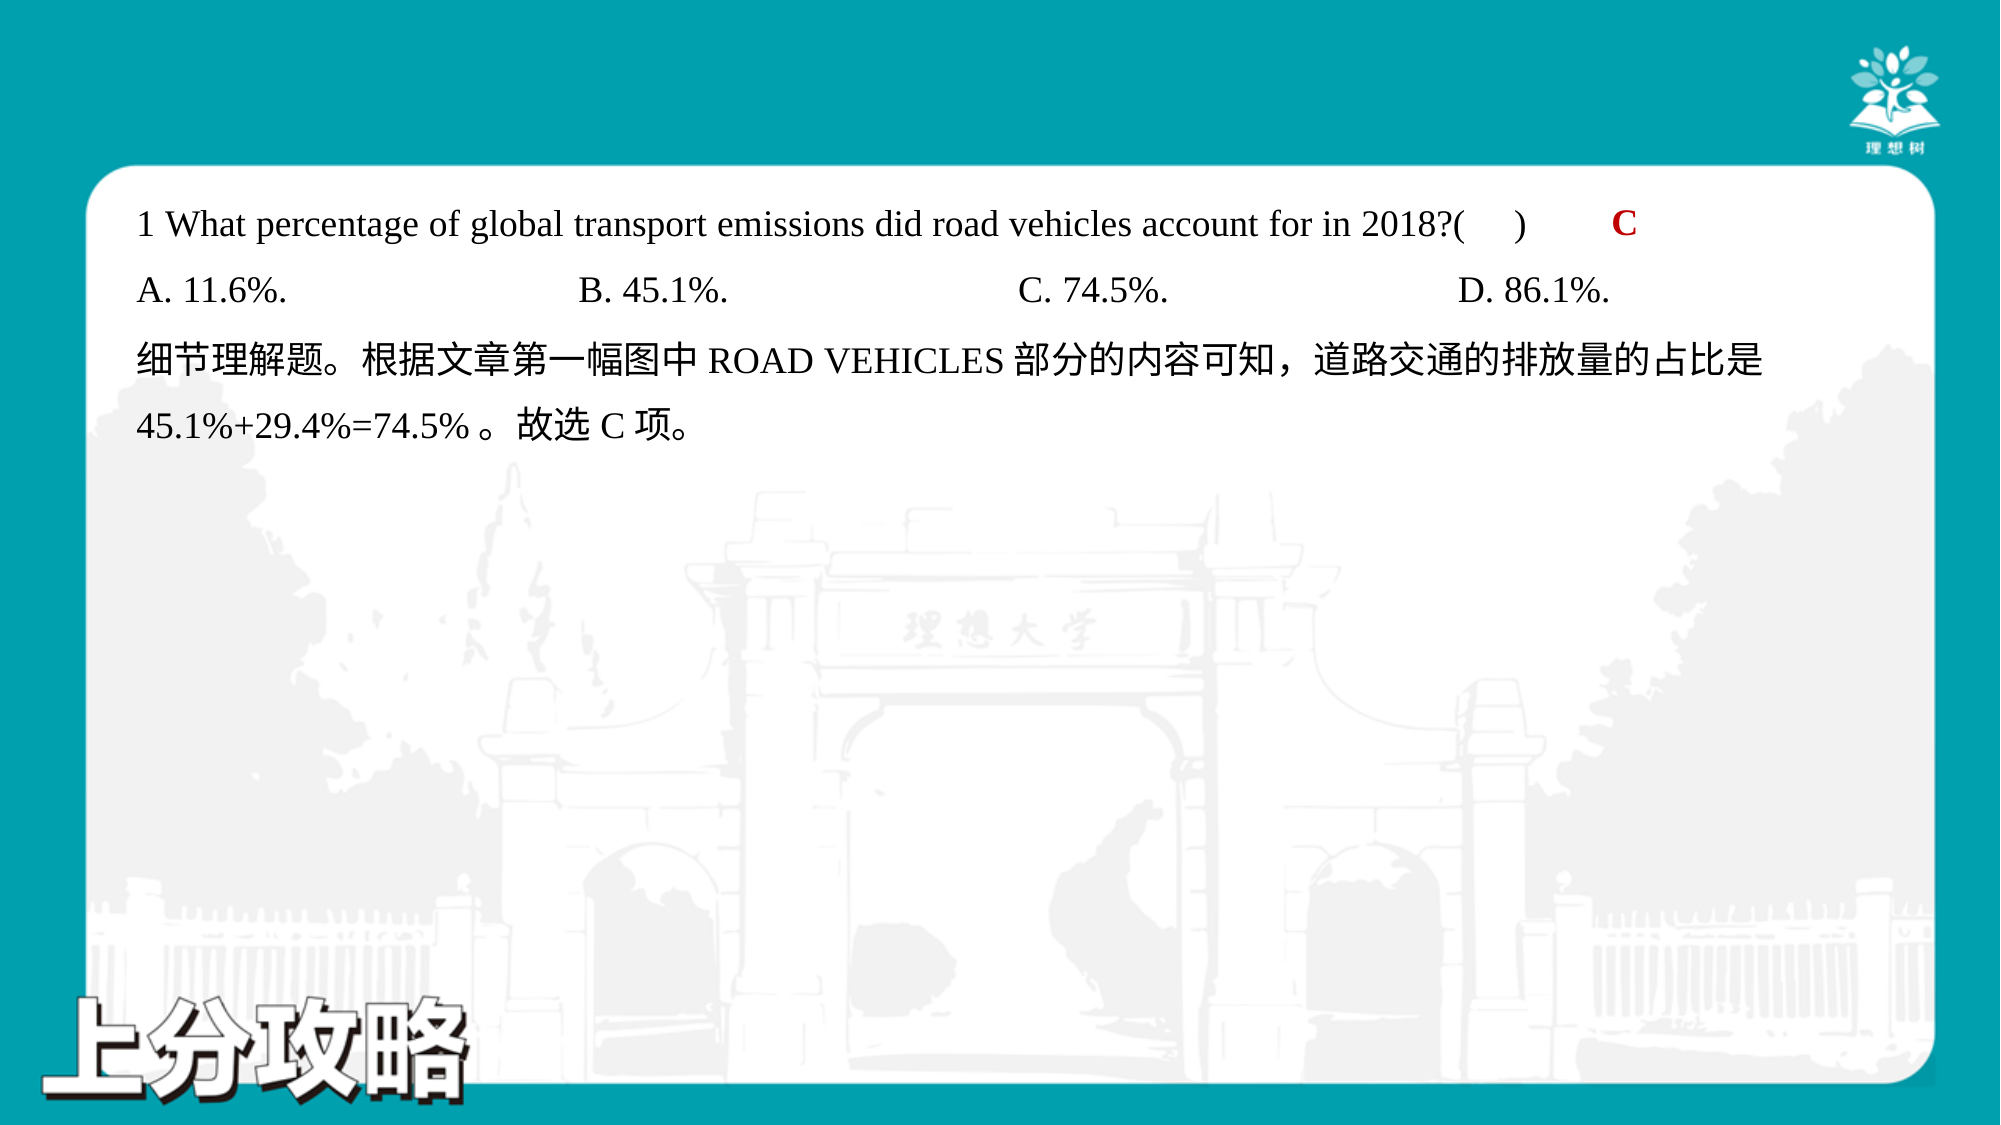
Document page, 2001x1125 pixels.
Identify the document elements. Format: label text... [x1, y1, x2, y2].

text_box 1 What percentage of global transport emissions did road vehicles account for in 2018?( ) [136, 176, 1865, 237]
text_box C [1597, 176, 1653, 236]
text_box 细节理解题。根据文章第一幅图中ROAD VEHICLES部分的内容可知，道路交通的排放量的占比是 45.1%+29.4%=74.5%。故选C项。 [136, 312, 1865, 440]
picture [0, 0, 2000, 1125]
text_box A. 11.6%. B. 45.1%. C. 74.5%. D. 86.1%. [136, 243, 1865, 303]
